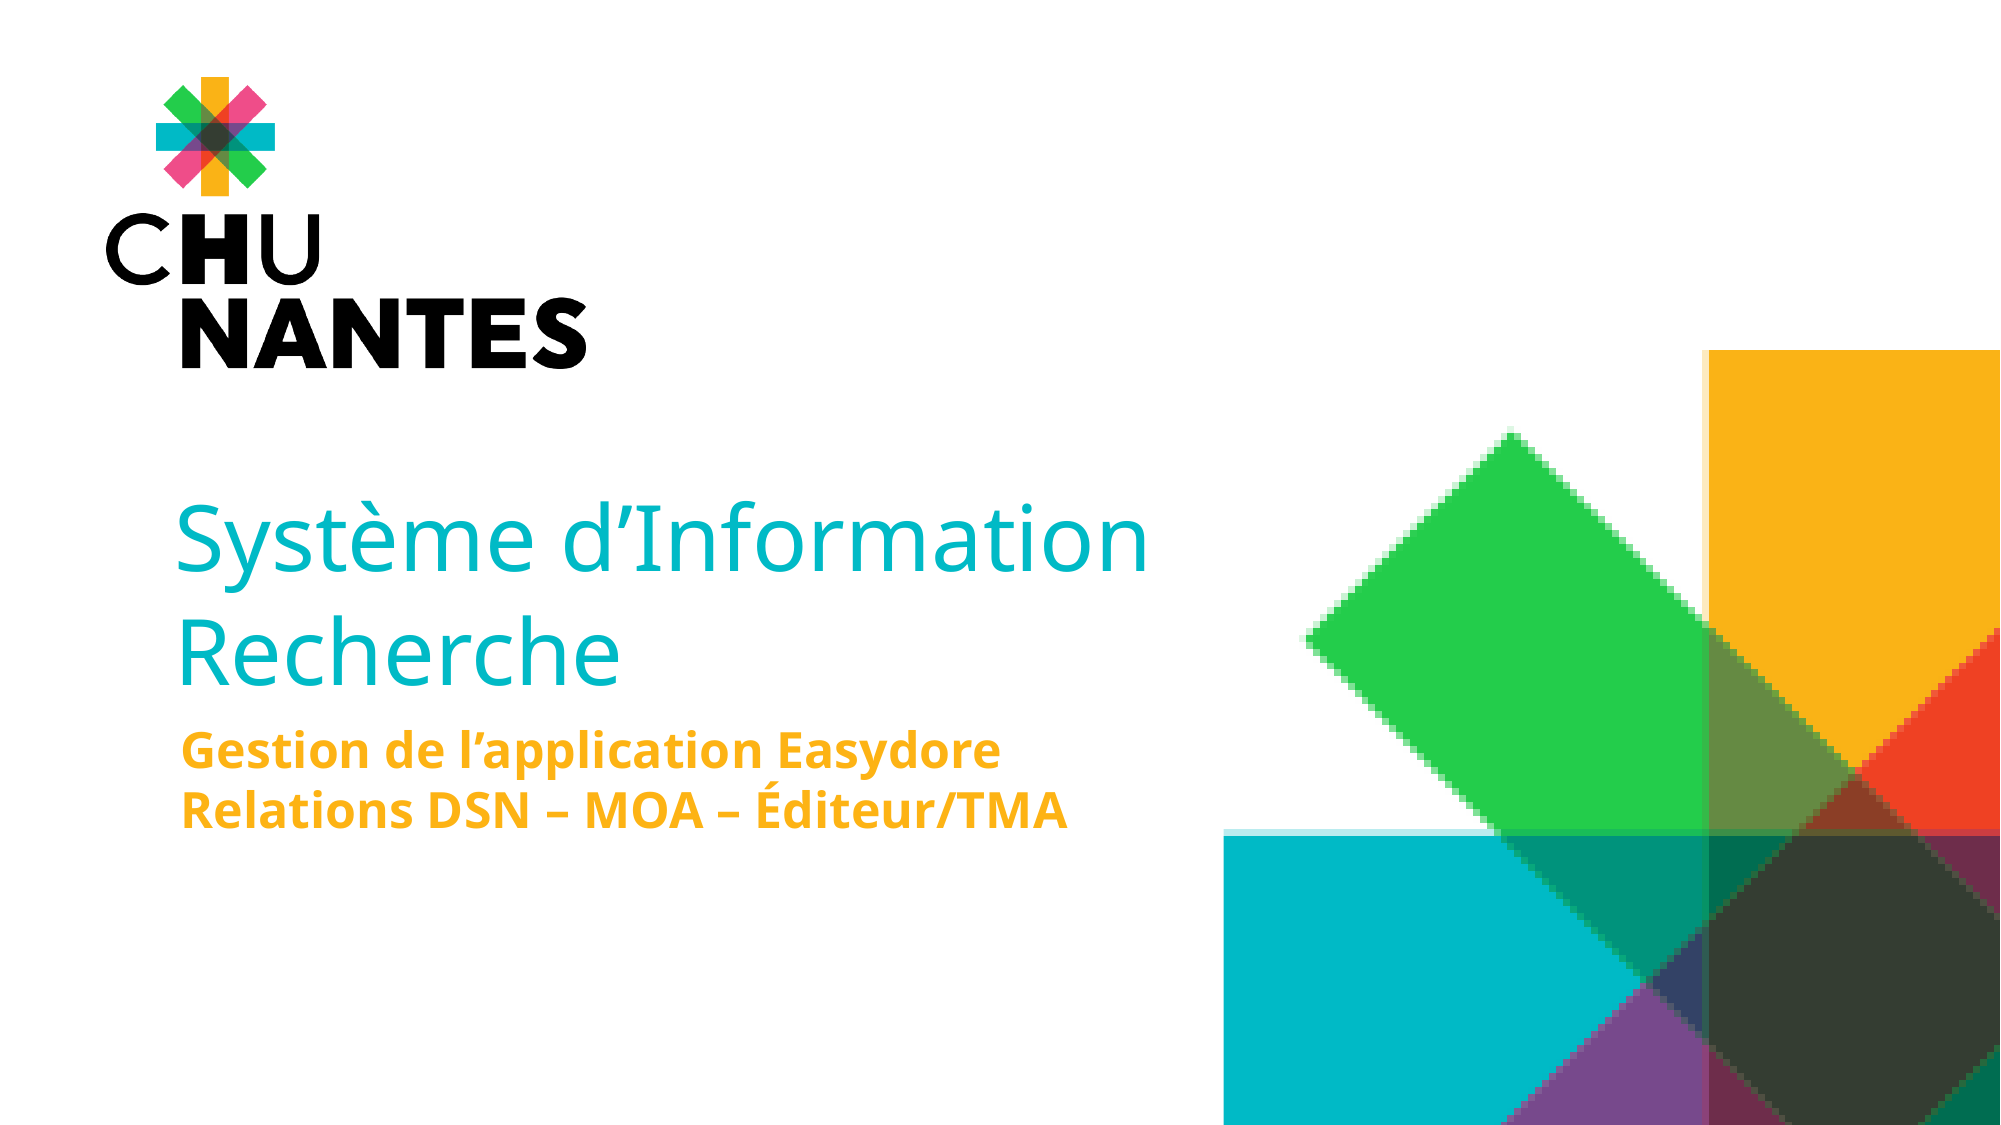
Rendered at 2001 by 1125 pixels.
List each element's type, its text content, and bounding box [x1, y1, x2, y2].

list Gestion de l’application Easydore Relations DSN – MOA – Éditeur/TMA [180, 718, 1185, 933]
picture [1223, 350, 2000, 1125]
picture [106, 77, 586, 369]
title Système d’Information Recherche [174, 481, 1184, 704]
